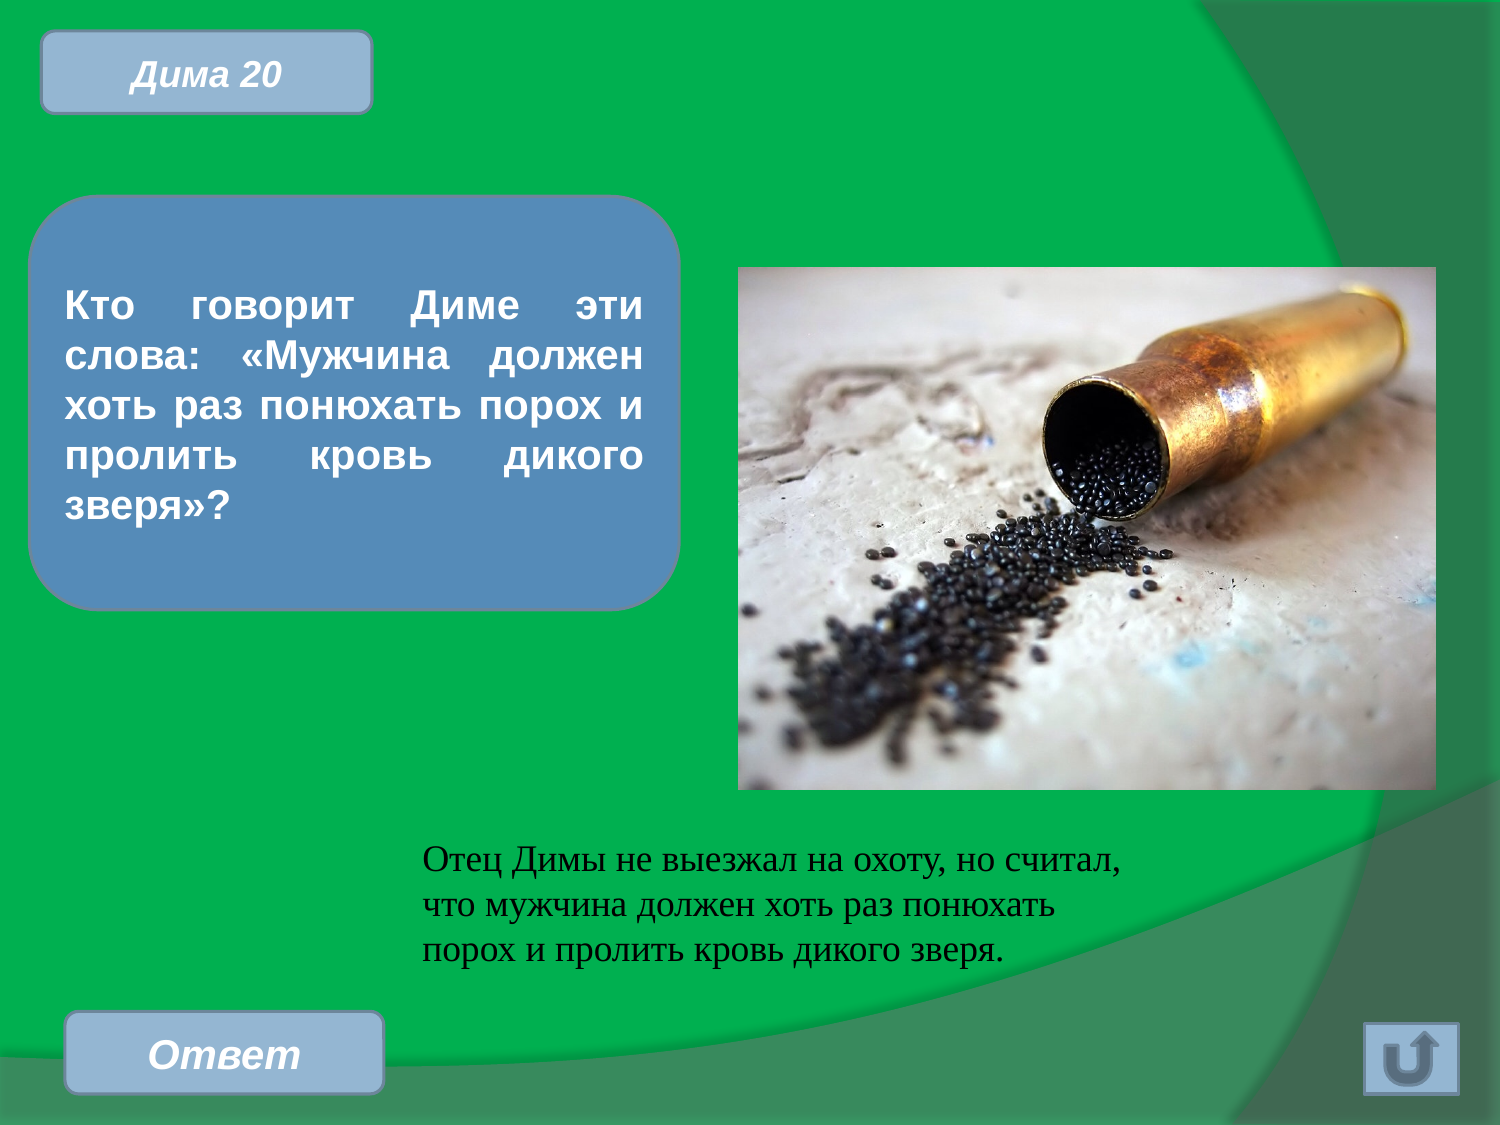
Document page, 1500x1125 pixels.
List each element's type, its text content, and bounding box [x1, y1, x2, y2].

text_box Ответ [63, 1009, 386, 1096]
text_box Отец Димы не выезжал на охоту, но считал, что мужчина должен хоть раз понюхать порох и пролить кровь дикого зверя. [407, 826, 1158, 976]
picture [737, 266, 1436, 790]
text_box Дима 20 [39, 29, 374, 116]
text_box Кто говорит Диме эти слова: «Мужчина должен хоть раз понюхать порох и пролить кровь дикого зверя»? [27, 194, 681, 612]
text_box [1363, 1022, 1460, 1096]
